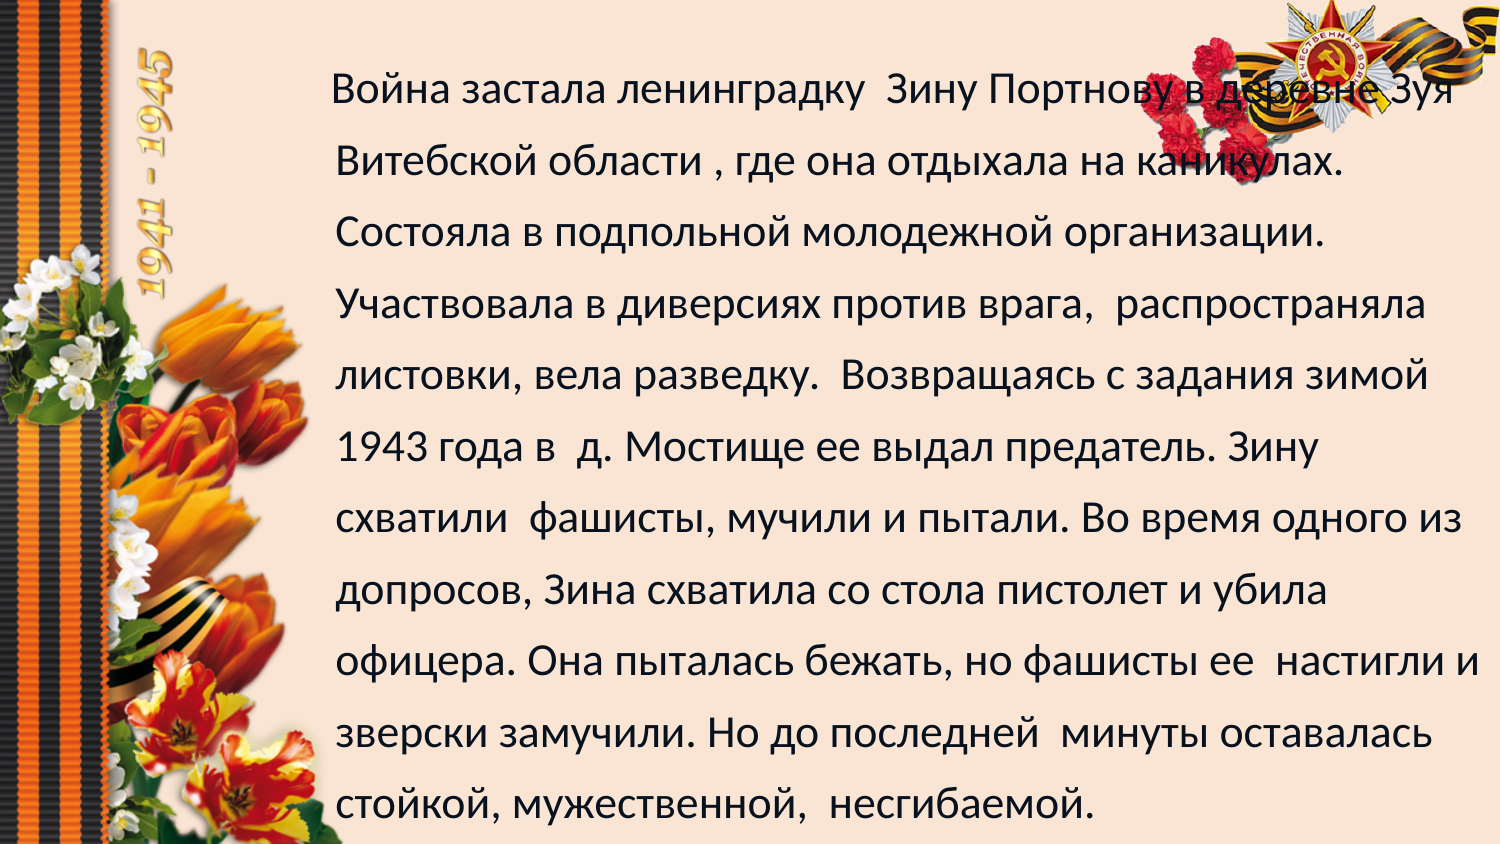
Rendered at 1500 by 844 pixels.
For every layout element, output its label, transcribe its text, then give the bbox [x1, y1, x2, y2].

picture [0, 0, 364, 844]
picture [1139, 0, 1500, 187]
text_box Война застала ленинградку Зину Портнову в деревне Зуя Витебской области , где она отдыхала на каникулах. Состояла в подпольной молодежной организации. Участвовала в диверсиях против врага, распространяла листовки, вела разведку. Возвращаясь с задания зимой 1943 года в д. Мостище ее выдал предатель. Зину схватили фашисты, мучили и пытали. Во время одного из допросов, Зина схватила со стола пистолет и убила офицера. Она пыталась бежать, но фашисты ее настигли и зверски замучили. Но до последней минуты оставалась стойкой, мужественной, несгибаемой. [264, 34, 1499, 836]
